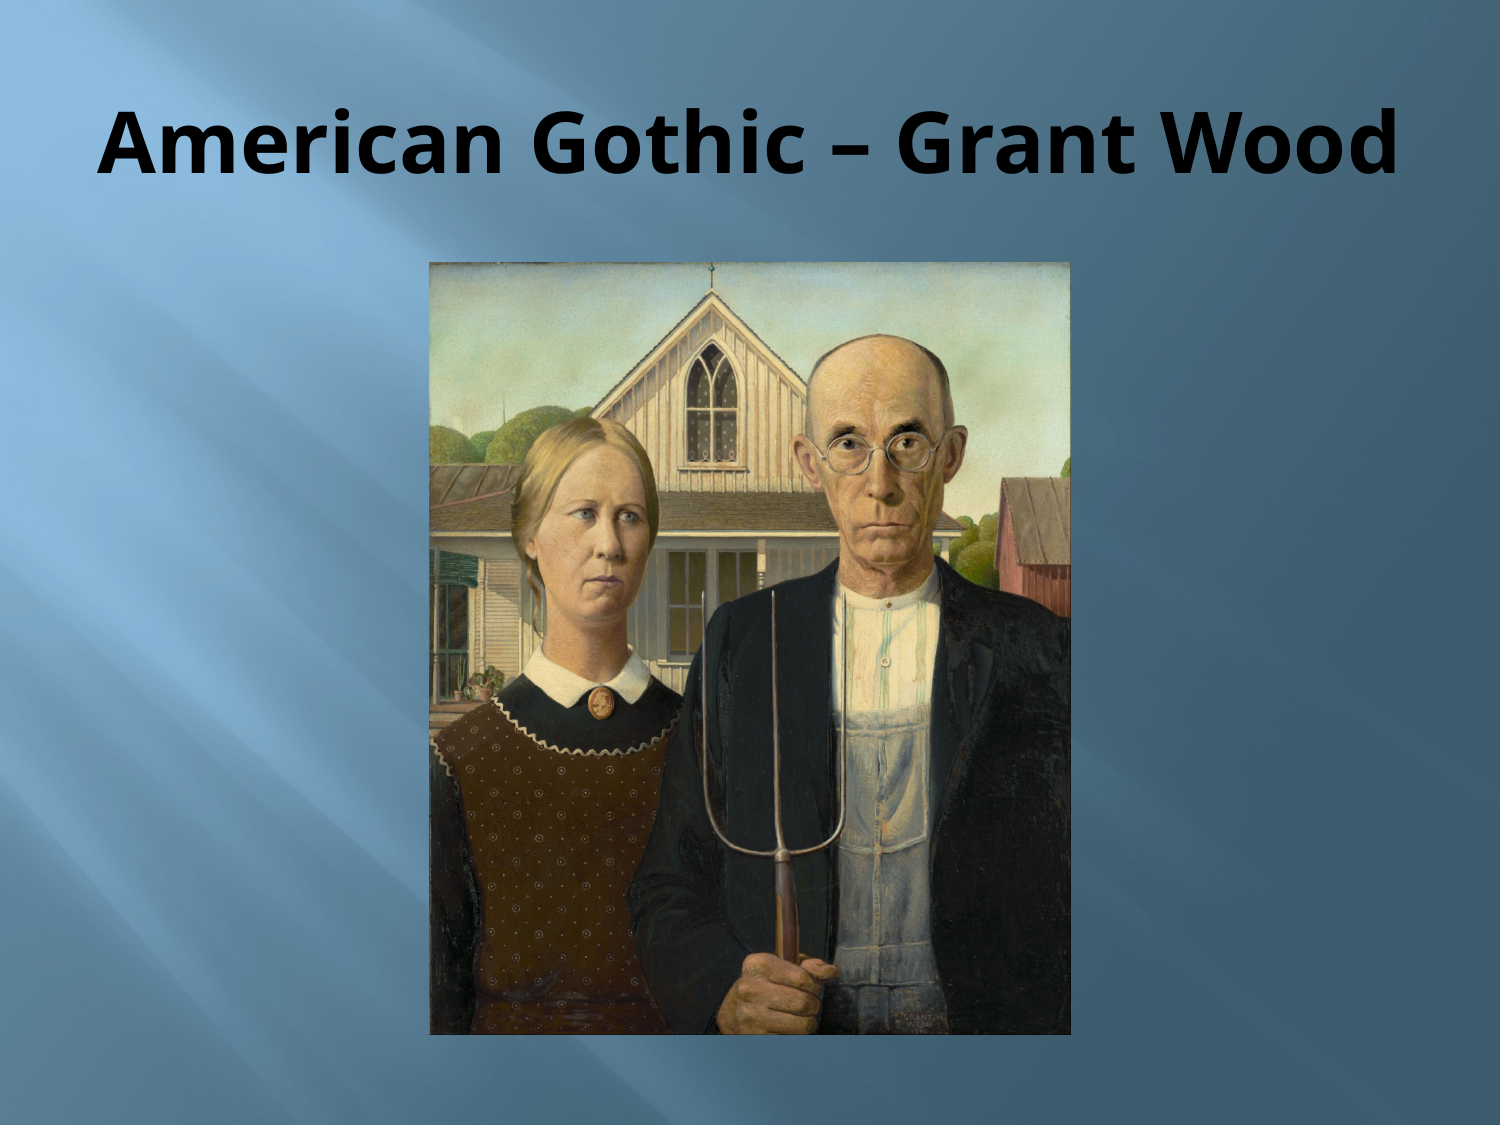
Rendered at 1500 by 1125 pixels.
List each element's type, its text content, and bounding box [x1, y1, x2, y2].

title American Gothic – Grant Wood [75, 45, 1425, 233]
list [429, 262, 1071, 1036]
